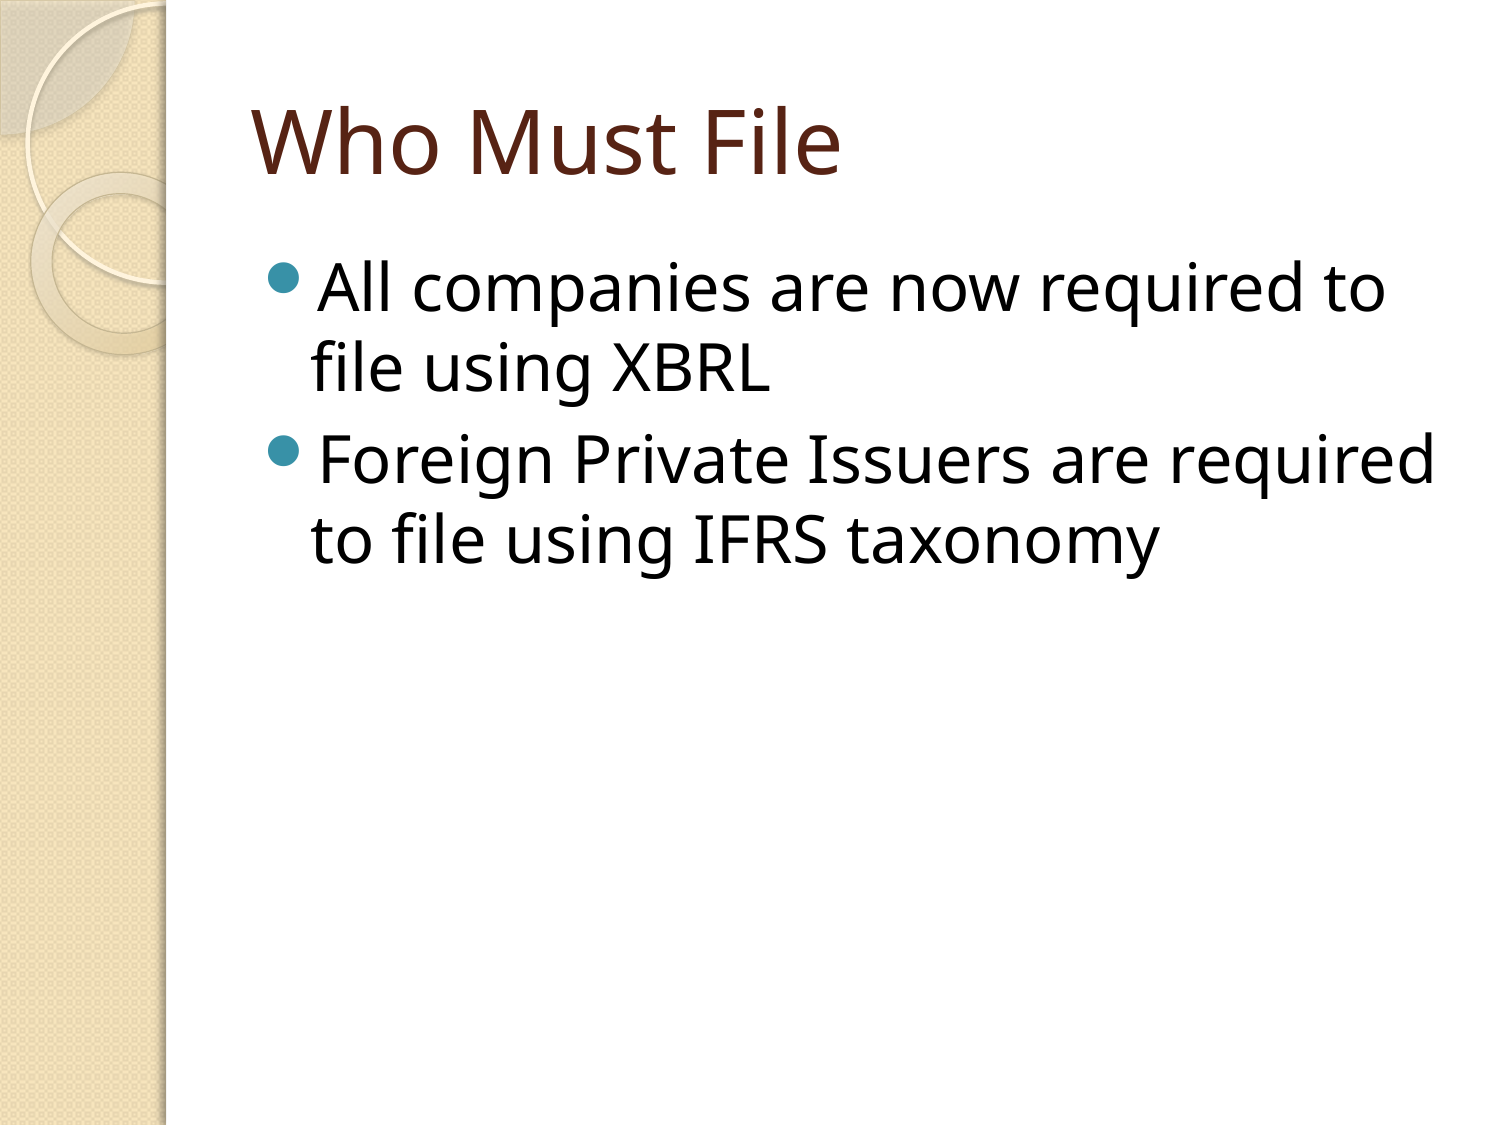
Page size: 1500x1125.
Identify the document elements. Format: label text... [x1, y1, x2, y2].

title Who Must File [235, 45, 1466, 233]
list All companies are now required to file using XBRL Foreign Private Issuers are required to file using IFRS taxonomy [235, 237, 1466, 1025]
